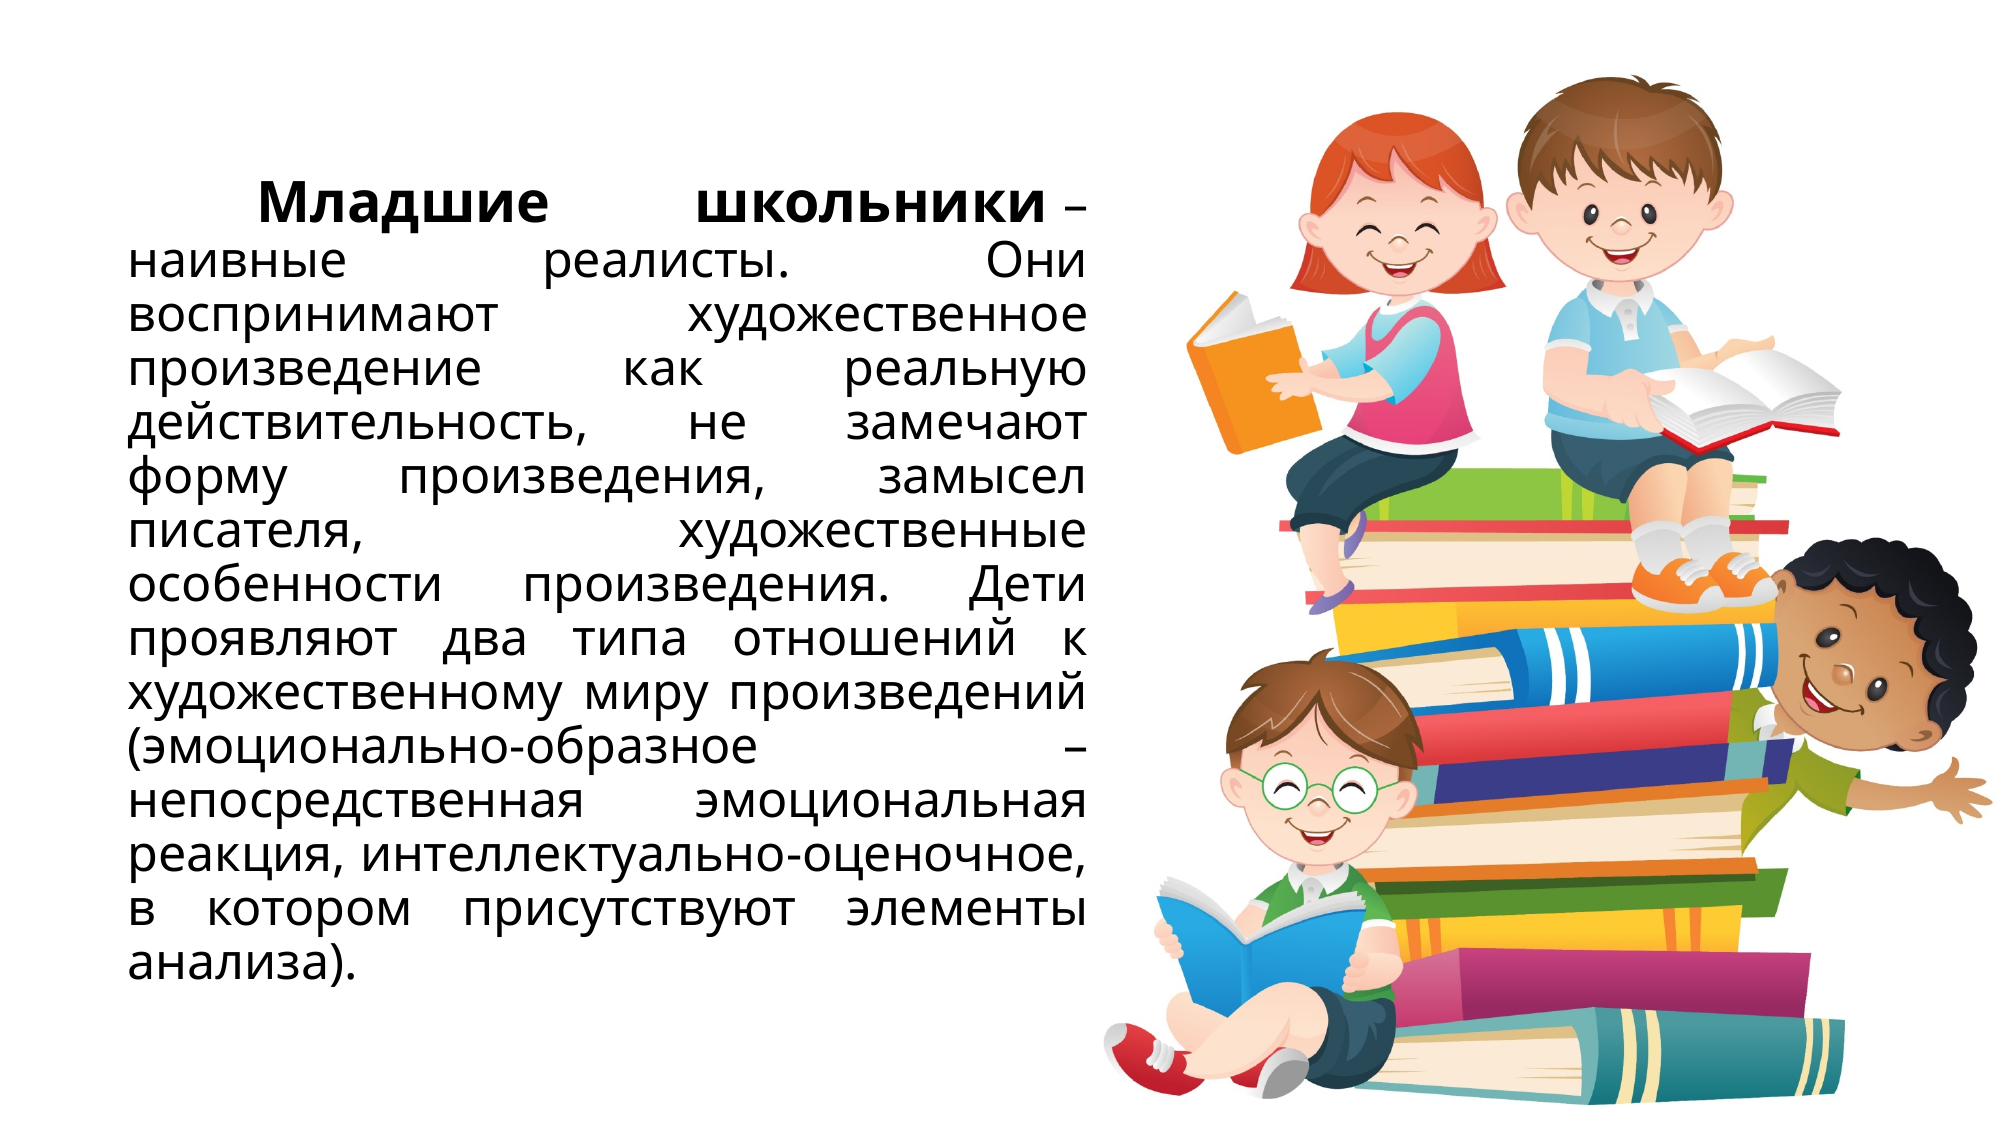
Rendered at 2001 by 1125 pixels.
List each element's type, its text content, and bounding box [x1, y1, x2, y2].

list Младшие школьники – наивные реалисты. Они воспринимают художественное произведение как реальную действительность, не замечают форму произведения, замысел писателя, художественные особенности произведения. Дети проявляют два типа отношений к художественному миру произведений (эмоционально-образное – непосредственная эмоциональная реакция, интеллектуально-оценочное, в котором присутствуют элементы анализа). [112, 165, 1091, 1046]
picture [1091, 67, 2000, 1109]
